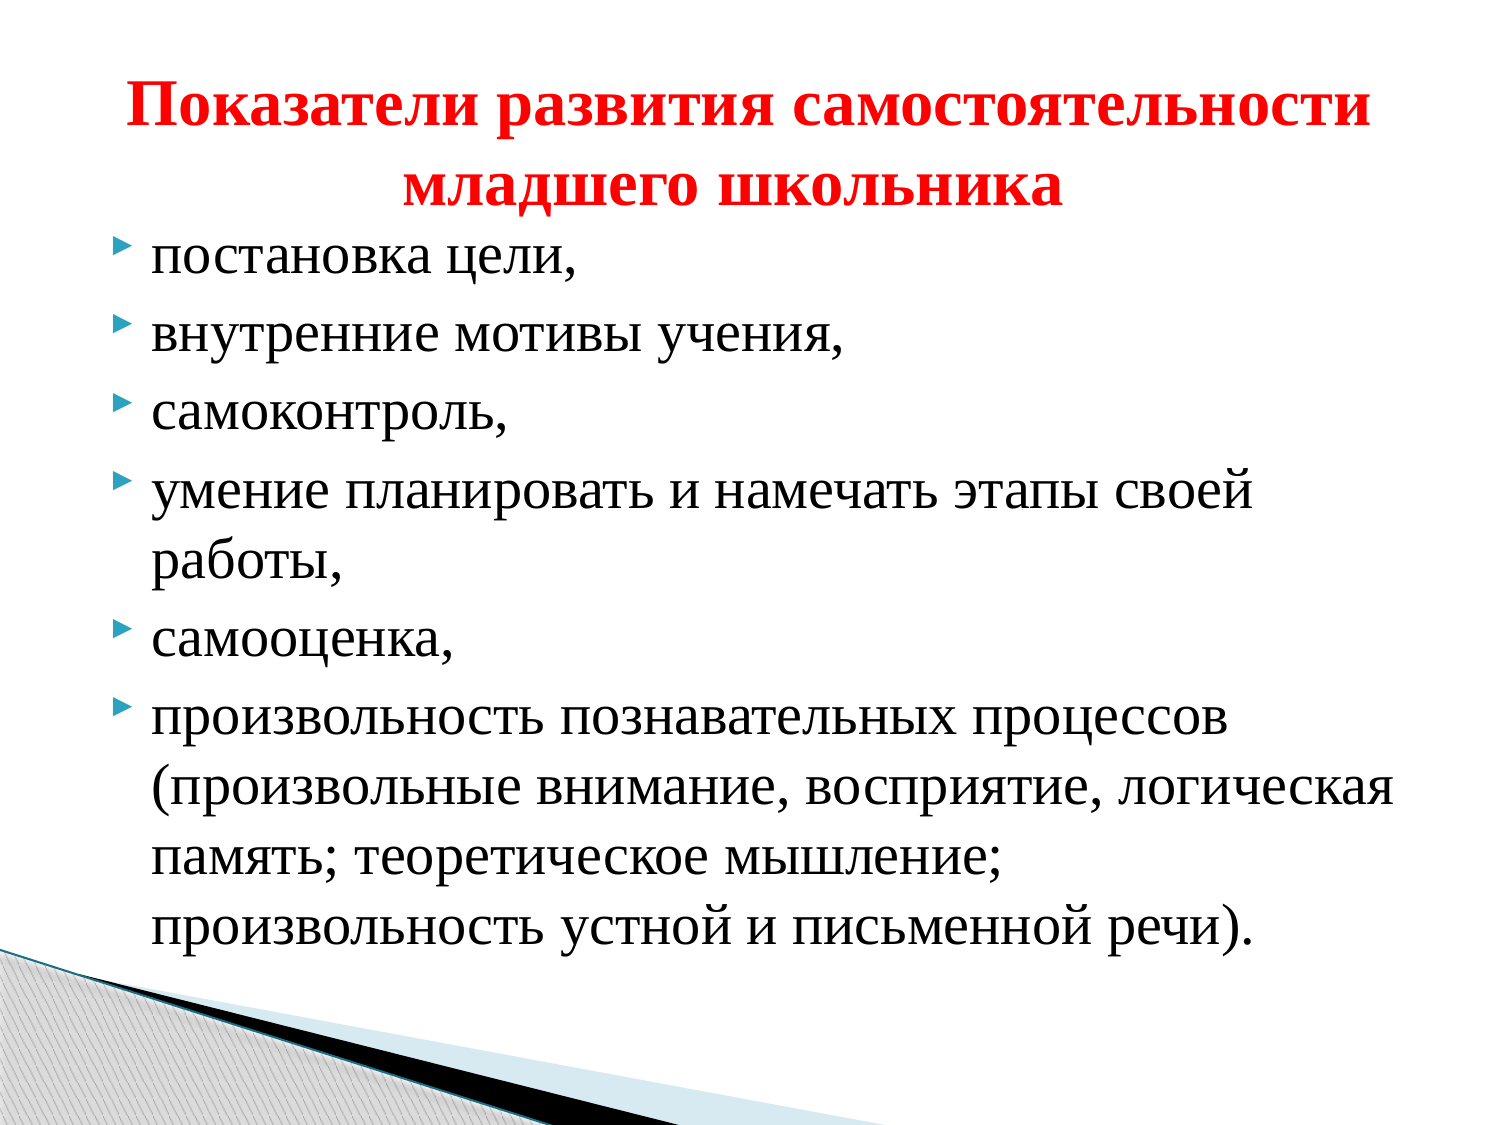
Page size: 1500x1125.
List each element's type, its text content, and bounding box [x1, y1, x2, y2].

list постановка цели, внутренние мотивы учения, самоконтроль, умение планировать и намечать этапы своей работы, самооценка, произвольность познавательных процессов (произвольные внимание, восприятие, логическая память; теоретическое мышление; произвольность устной и письменной речи). [76, 233, 1427, 1012]
title Показатели развития самостоятельности младшего школьника [0, 45, 1500, 233]
